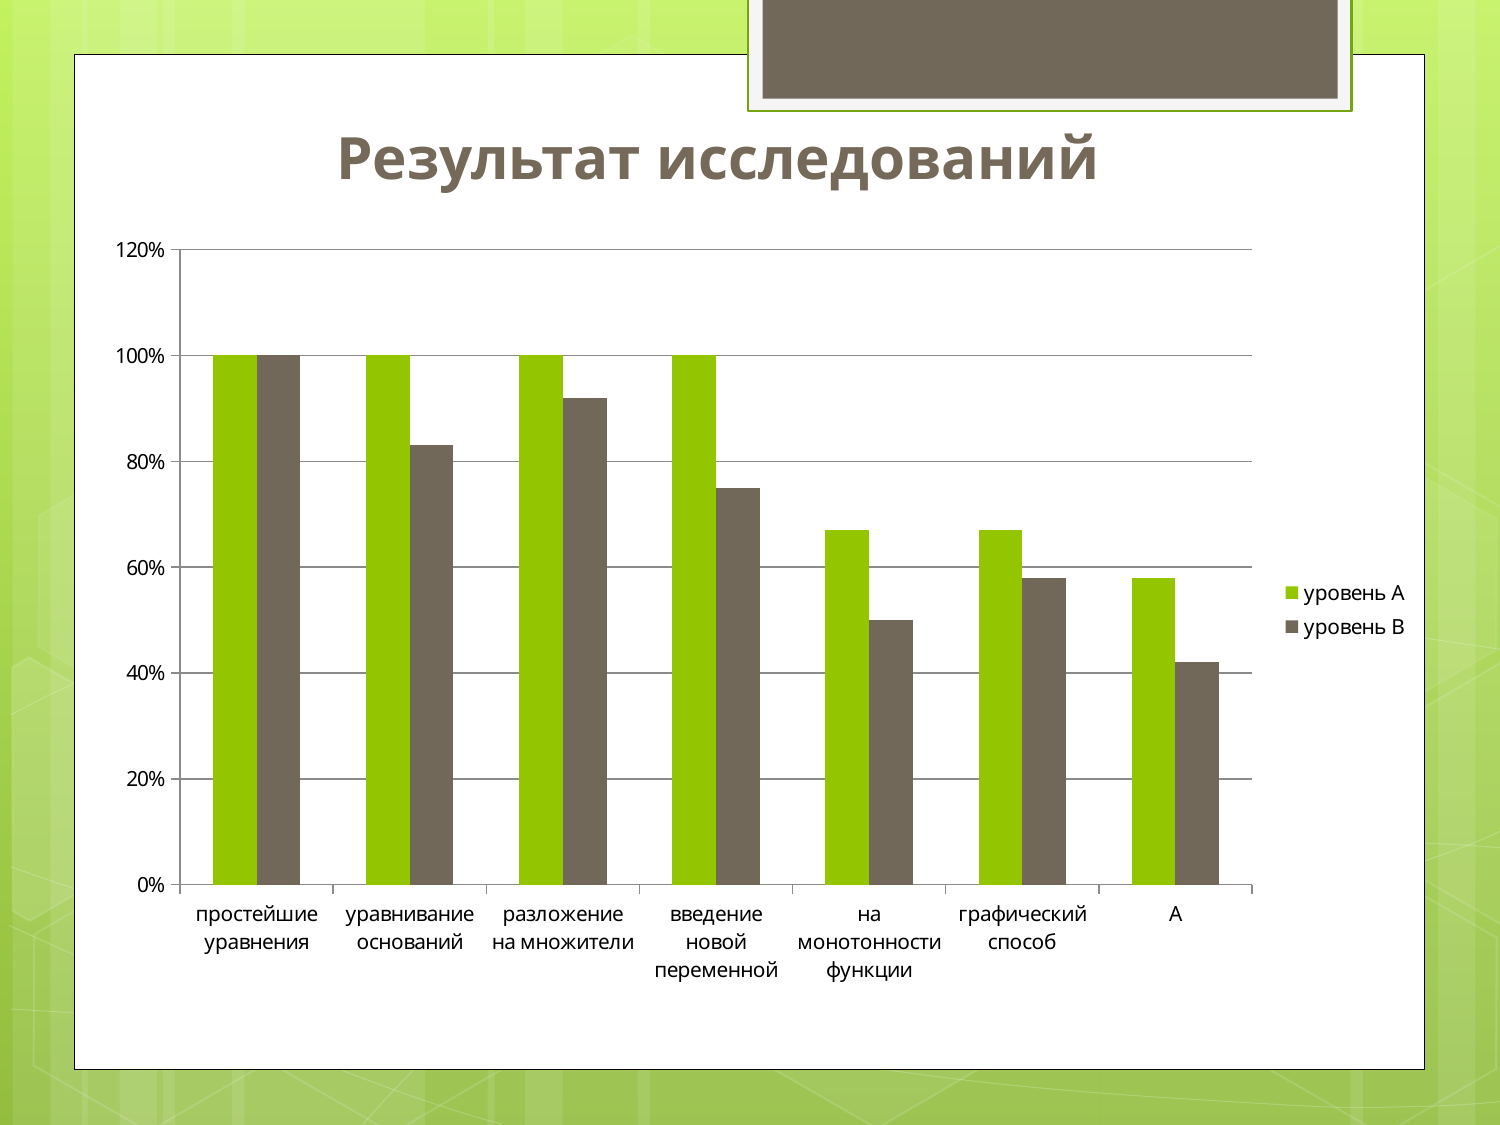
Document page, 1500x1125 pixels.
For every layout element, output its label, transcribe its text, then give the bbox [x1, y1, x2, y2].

chart [88, 219, 1424, 1000]
text_box Результат исследований [320, 113, 1115, 199]
